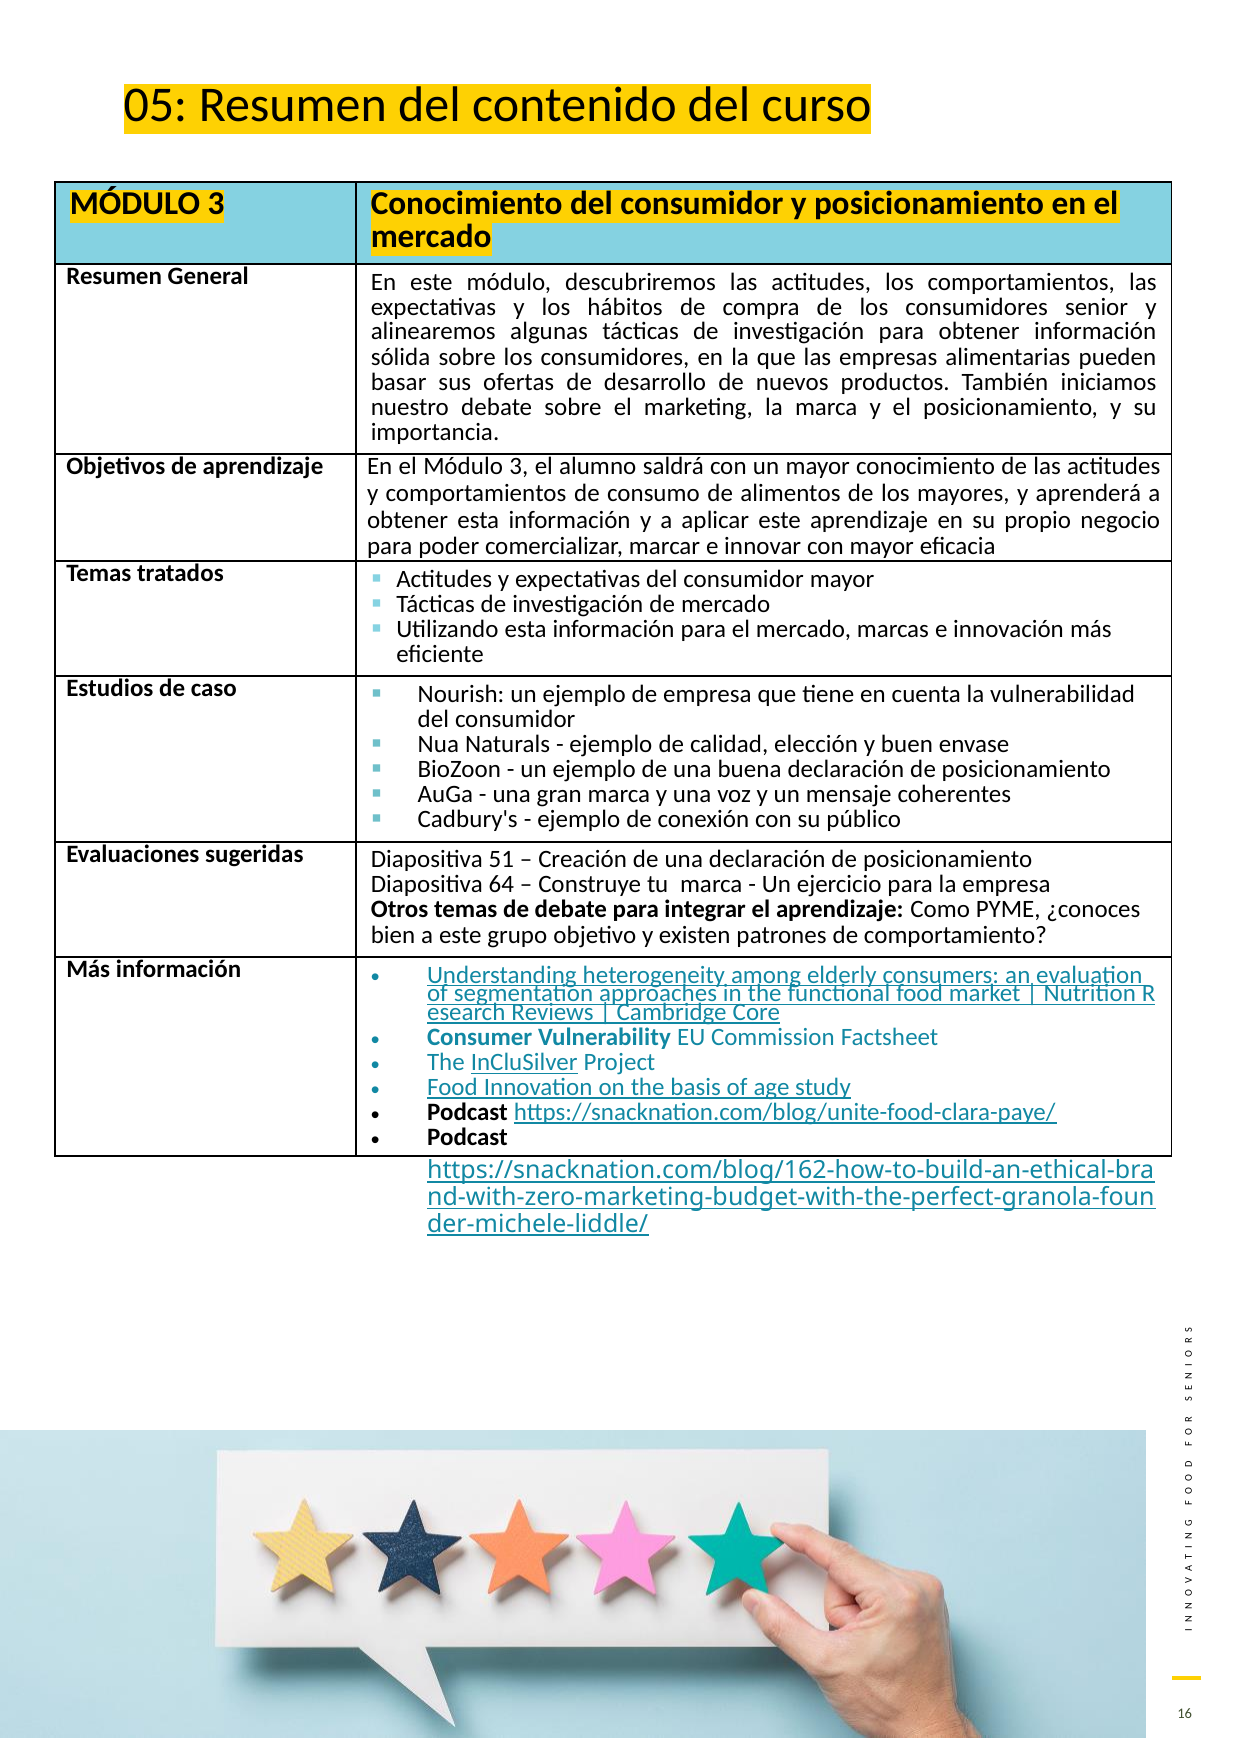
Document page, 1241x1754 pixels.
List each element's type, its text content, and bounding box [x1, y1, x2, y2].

table_cell Actitudes y expectativas del consumidor mayor Tácticas de investigación de mercado Utilizando esta información para el mercado, marcas e innovación más eficiente [357, 562, 1171, 675]
table_header MÓDULO 3 [56, 183, 355, 263]
table_cell Objetivos de aprendizaje [56, 455, 355, 560]
table_cell Evaluaciones sugeridas [56, 843, 355, 956]
list 05: Resumen del contenido del curso [108, 71, 1050, 159]
table_cell Temas tratados [56, 562, 355, 675]
table_cell Diapositiva 51 – Creación de una declaración de posicionamiento Diapositiva 64 – Construye tu marca - Un ejercicio para la empresa Otros temas de debate para integrar el aprendizaje: Como PYME, ¿conoces bien a este grupo objetivo y existen patrones de comportamiento? [357, 843, 1171, 956]
table_cell Más información [56, 958, 355, 1155]
table_cell Estudios de caso [56, 677, 355, 841]
table_cell Nourish: un ejemplo de empresa que tiene en cuenta la vulnerabilidad del consumidor Nua Naturals - ejemplo de calidad, elección y buen envase BioZoon - un ejemplo de una buena declaración de posicionamiento AuGa - una gran marca y una voz y un mensaje coherentes Cadbury's - ejemplo de conexión con su público [357, 677, 1171, 841]
table_header Conocimiento del consumidor y posicionamiento en el mercado [357, 183, 1171, 263]
picture [0, 1430, 1146, 1738]
table_cell Resumen General [56, 265, 355, 453]
table_cell En el Módulo 3, el alumno saldrá con un mayor conocimiento de las actitudes y comportamientos de consumo de alimentos de los mayores, y aprenderá a obtener esta información y a aplicar este aprendizaje en su propio negocio para poder comercializar, marcar e innovar con mayor eficacia [357, 455, 1171, 560]
table_cell Understanding heterogeneity among elderly consumers: an evaluation of segmentation approaches in the functional food market | Nutrition Research Reviews | Cambridge Core Consumer Vulnerability EU Commission Factsheet The InCluSilver Project Food Innovation on the basis of age study Podcast https://snacknation.com/blog/unite-food-clara-paye/ Podcast https://snacknation.com/blog/162-how-to-build-an-ethical-brand-with-zero-marketing-budget-with-the-perfect-granola-founder-michele-liddle/ [357, 958, 1171, 1155]
table_cell En este módulo, descubriremos las actitudes, los comportamientos, las expectativas y los hábitos de compra de los consumidores senior y alinearemos algunas tácticas de investigación para obtener información sólida sobre los consumidores, en la que las empresas alimentarias pueden basar sus ofertas de desarrollo de nuevos productos. También iniciamos nuestro debate sobre el marketing, la marca y el posicionamiento, y su importancia. [357, 265, 1171, 453]
